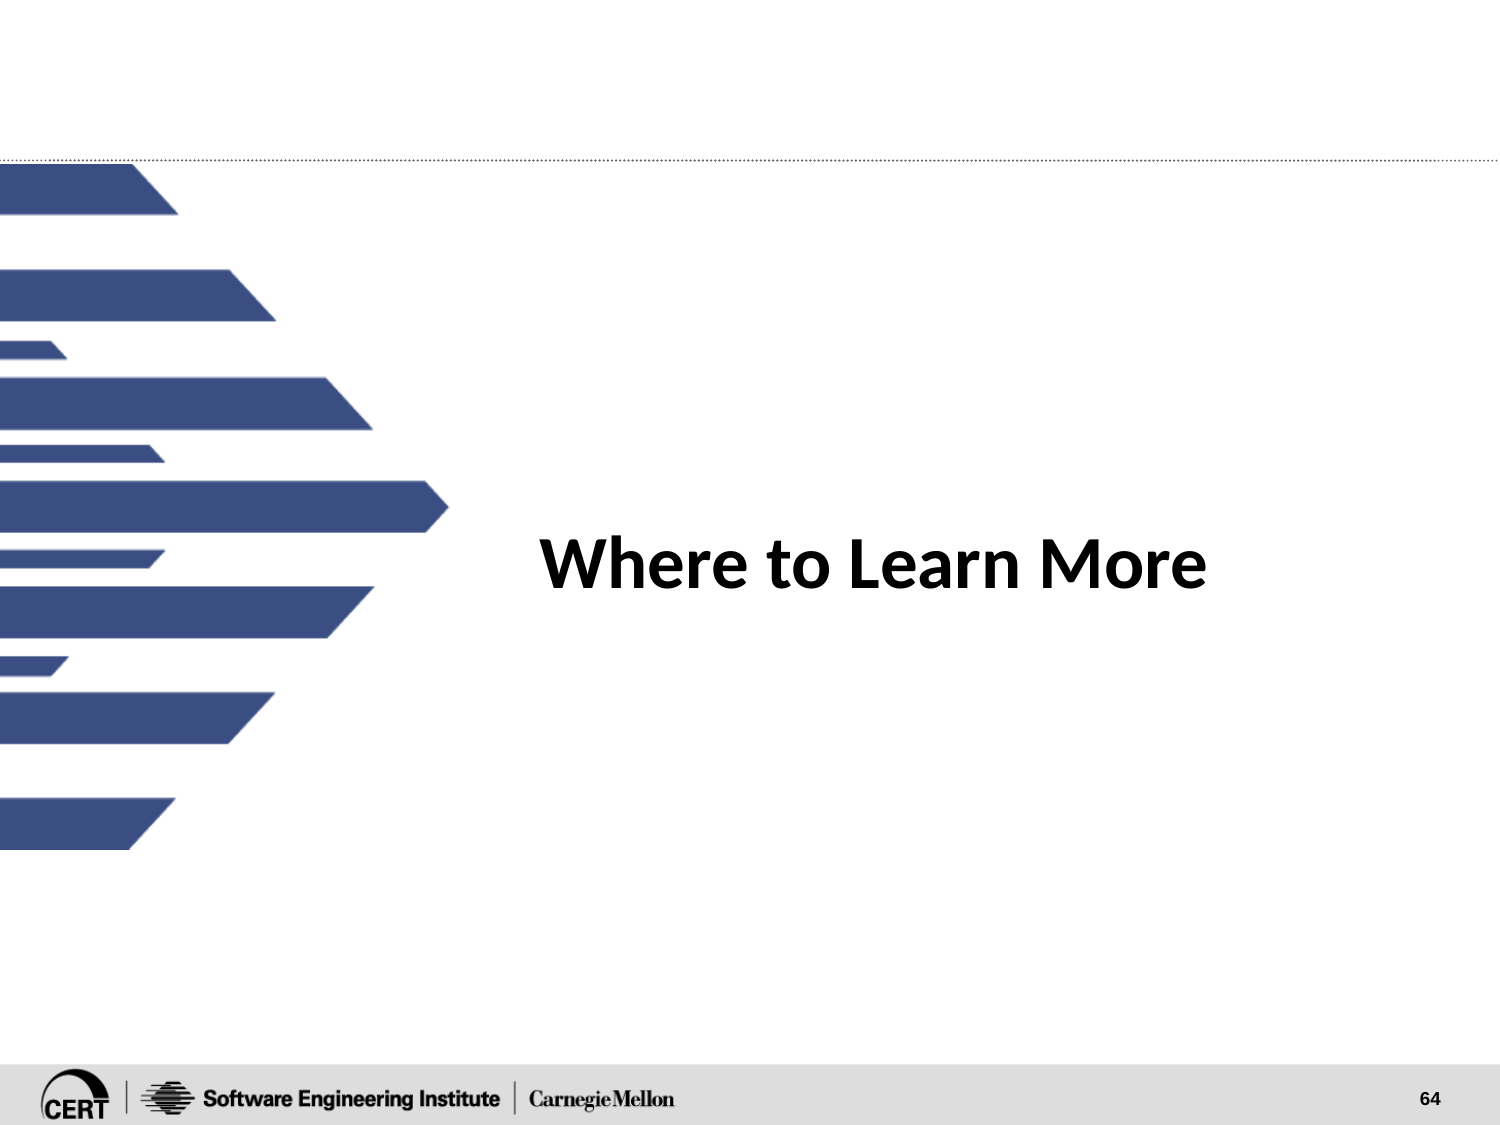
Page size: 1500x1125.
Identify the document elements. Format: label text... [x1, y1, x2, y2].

picture [0, 164, 450, 851]
picture [24, 1065, 688, 1125]
text_box Where to Learn More [525, 399, 1475, 717]
